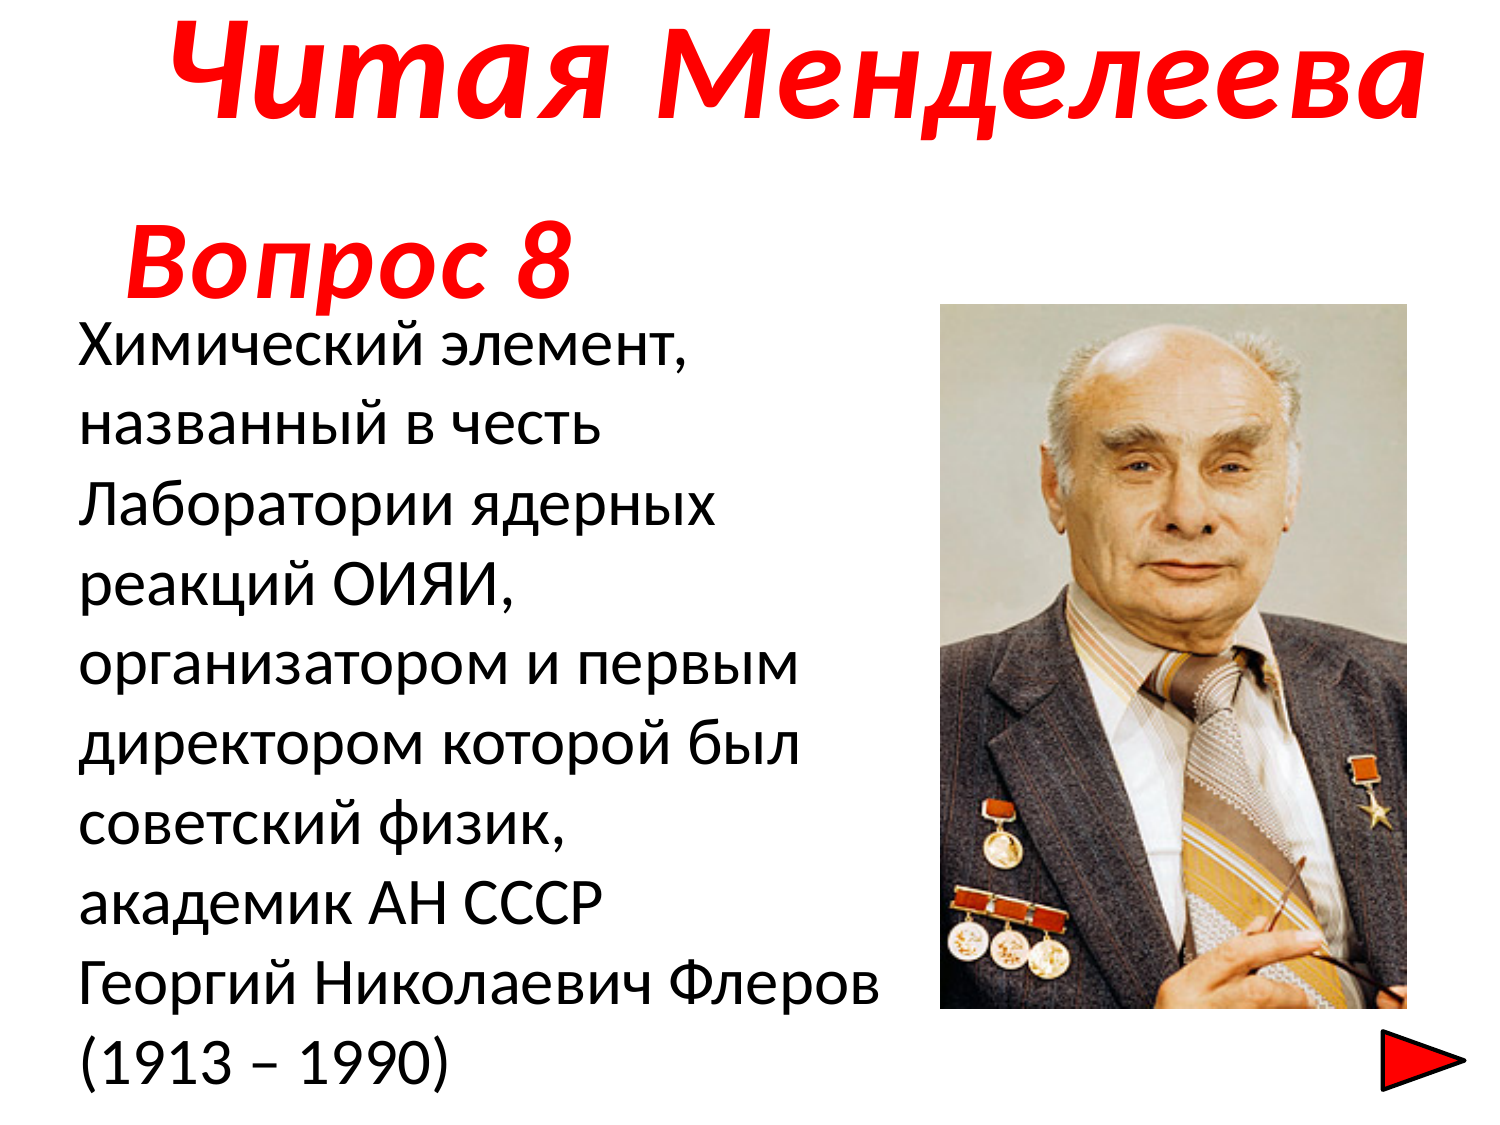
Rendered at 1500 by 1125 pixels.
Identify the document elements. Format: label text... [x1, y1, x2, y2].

text_box Химический элемент, названный в честь Лаборатории ядерных реакций ОИЯИ, организатором и первым директором которой был советский физик, академик АН СССР Георгий Николаевич Флеров (1913 – 1990) [63, 291, 903, 1106]
title Читая Менделеева Вопрос 8 [35, 28, 1500, 270]
text_box [1380, 1029, 1467, 1092]
picture [940, 304, 1407, 1010]
